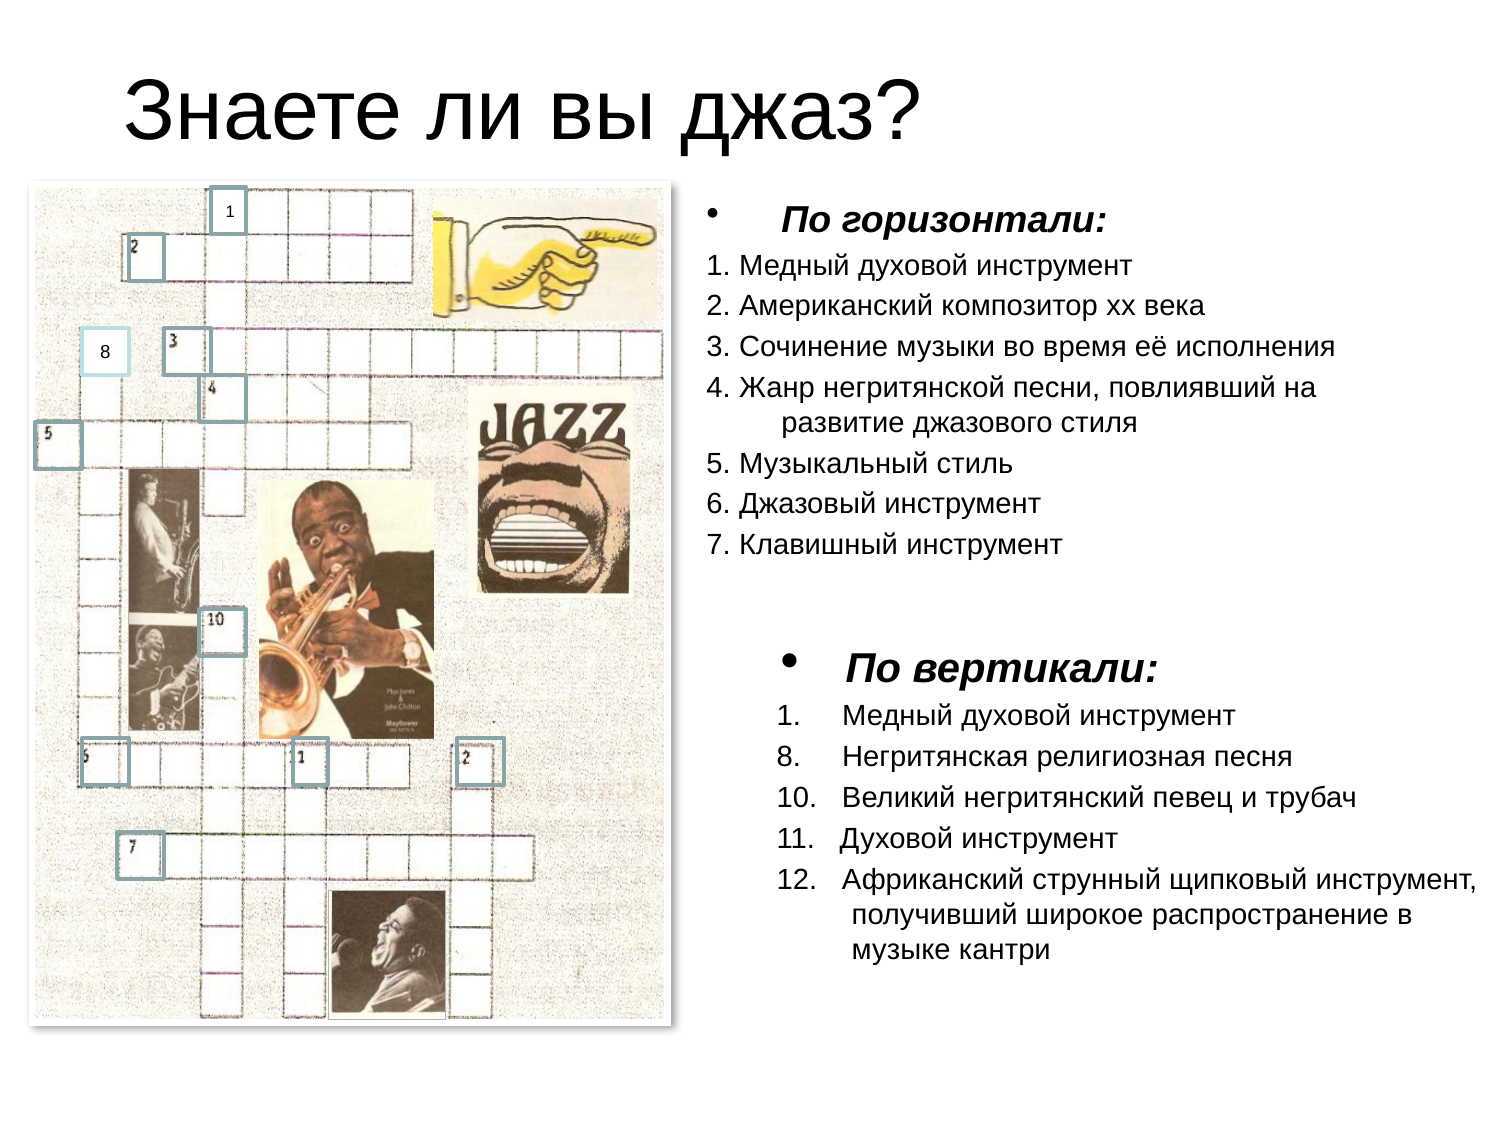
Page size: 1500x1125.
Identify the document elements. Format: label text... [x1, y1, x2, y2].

picture [432, 198, 657, 322]
list По горизонтали: 1. Медный духовой инструмент 2. Американский композитор xx века 3. Сочинение музыки во время её исполнения 4. Жанр негритянской песни, повлиявший на развитие джазового стиля 5. Музыкальный стиль 6. Джазовый инструмент 7. Клавишный инструмент [691, 187, 1384, 622]
picture [257, 479, 435, 739]
picture [128, 468, 200, 731]
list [34, 186, 665, 1021]
picture [327, 890, 446, 1021]
list По вертикали: 1. Медный духовой инструмент 8. Негритянская религиозная песня 10. Великий негритянский певец и трубач 11. Духовой инструмент 12. Африканский струнный щипковый инструмент, получивший широкое распространение в музыке кантри [761, 632, 1500, 1091]
title Знаете ли вы джаз? [74, 45, 973, 165]
picture [468, 386, 634, 599]
